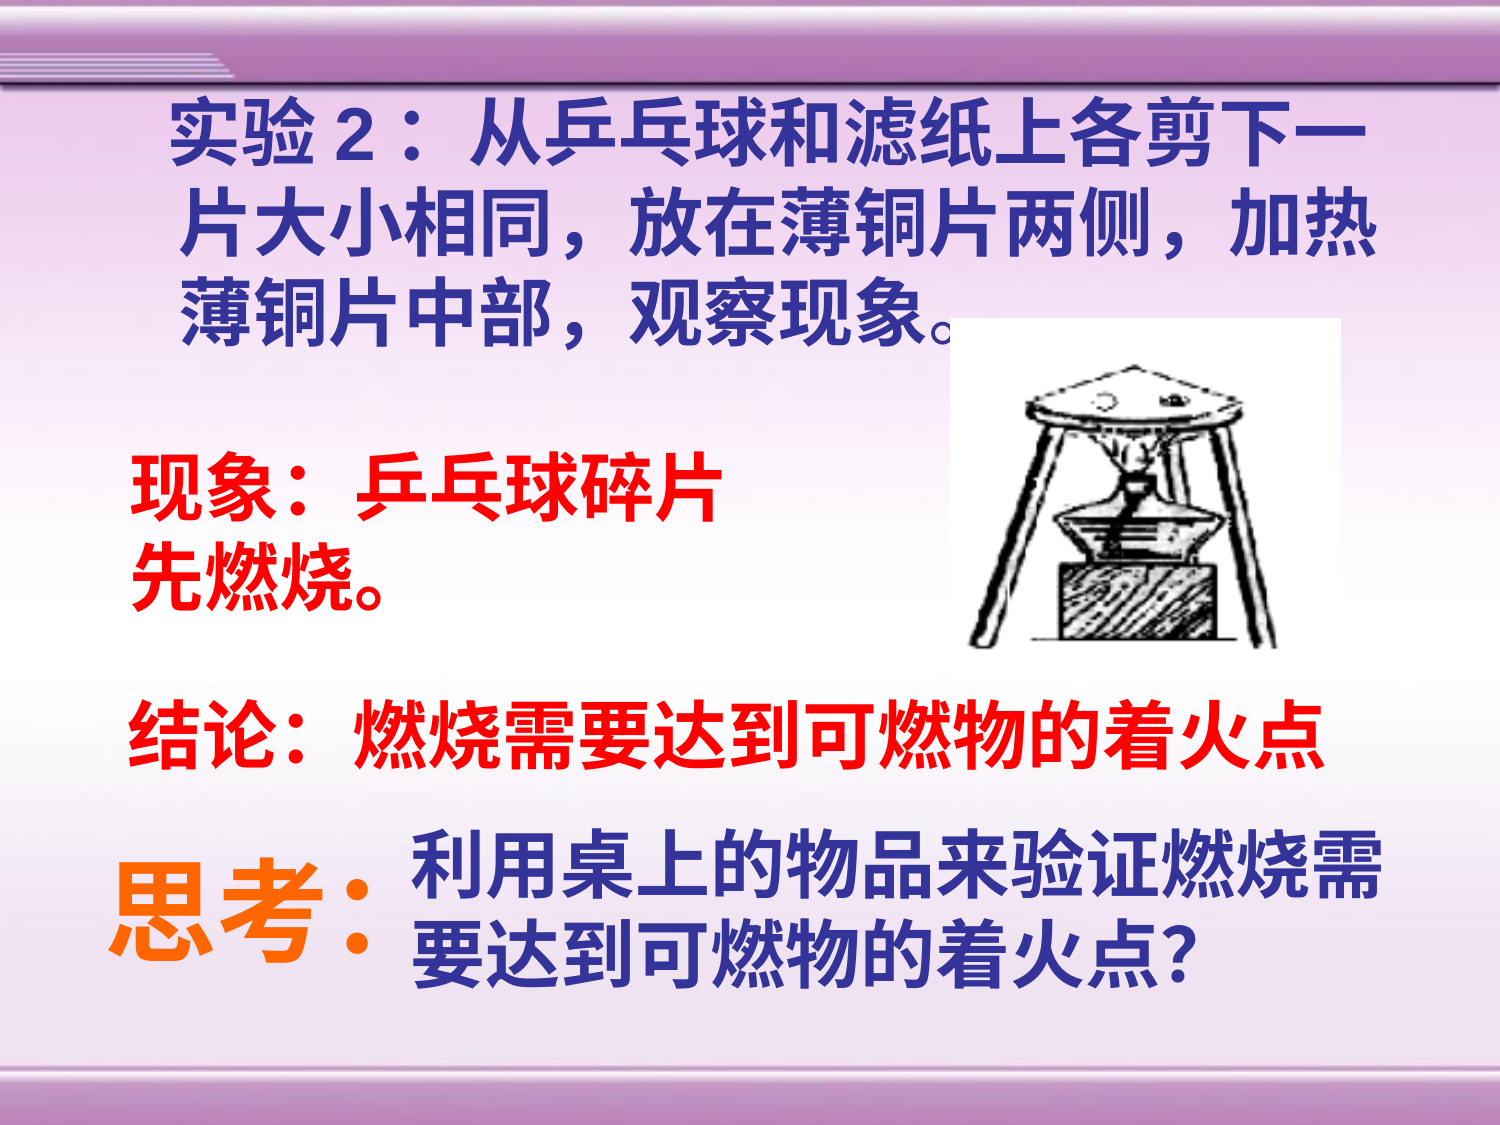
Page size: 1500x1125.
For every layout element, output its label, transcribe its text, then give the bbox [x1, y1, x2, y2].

text_box 现象：乒乓球碎片先燃烧。 [115, 432, 801, 628]
text_box 利用桌上的物品来验证燃烧需要达到可燃物的着火点？ [395, 810, 1412, 1006]
slide_number [75, 1024, 425, 1103]
list 实验2：从乒乓球和滤纸上各剪下一片大小相同，放在薄铜片两侧，加热薄铜片中部，观察现象。 [41, 78, 1447, 397]
text_box 思考： [89, 834, 395, 984]
slide_number [1074, 1024, 1425, 1103]
picture [0, 0, 1500, 1125]
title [950, 318, 1341, 681]
text_box 结论：燃烧需要达到可燃物的着火点 [112, 680, 1424, 786]
